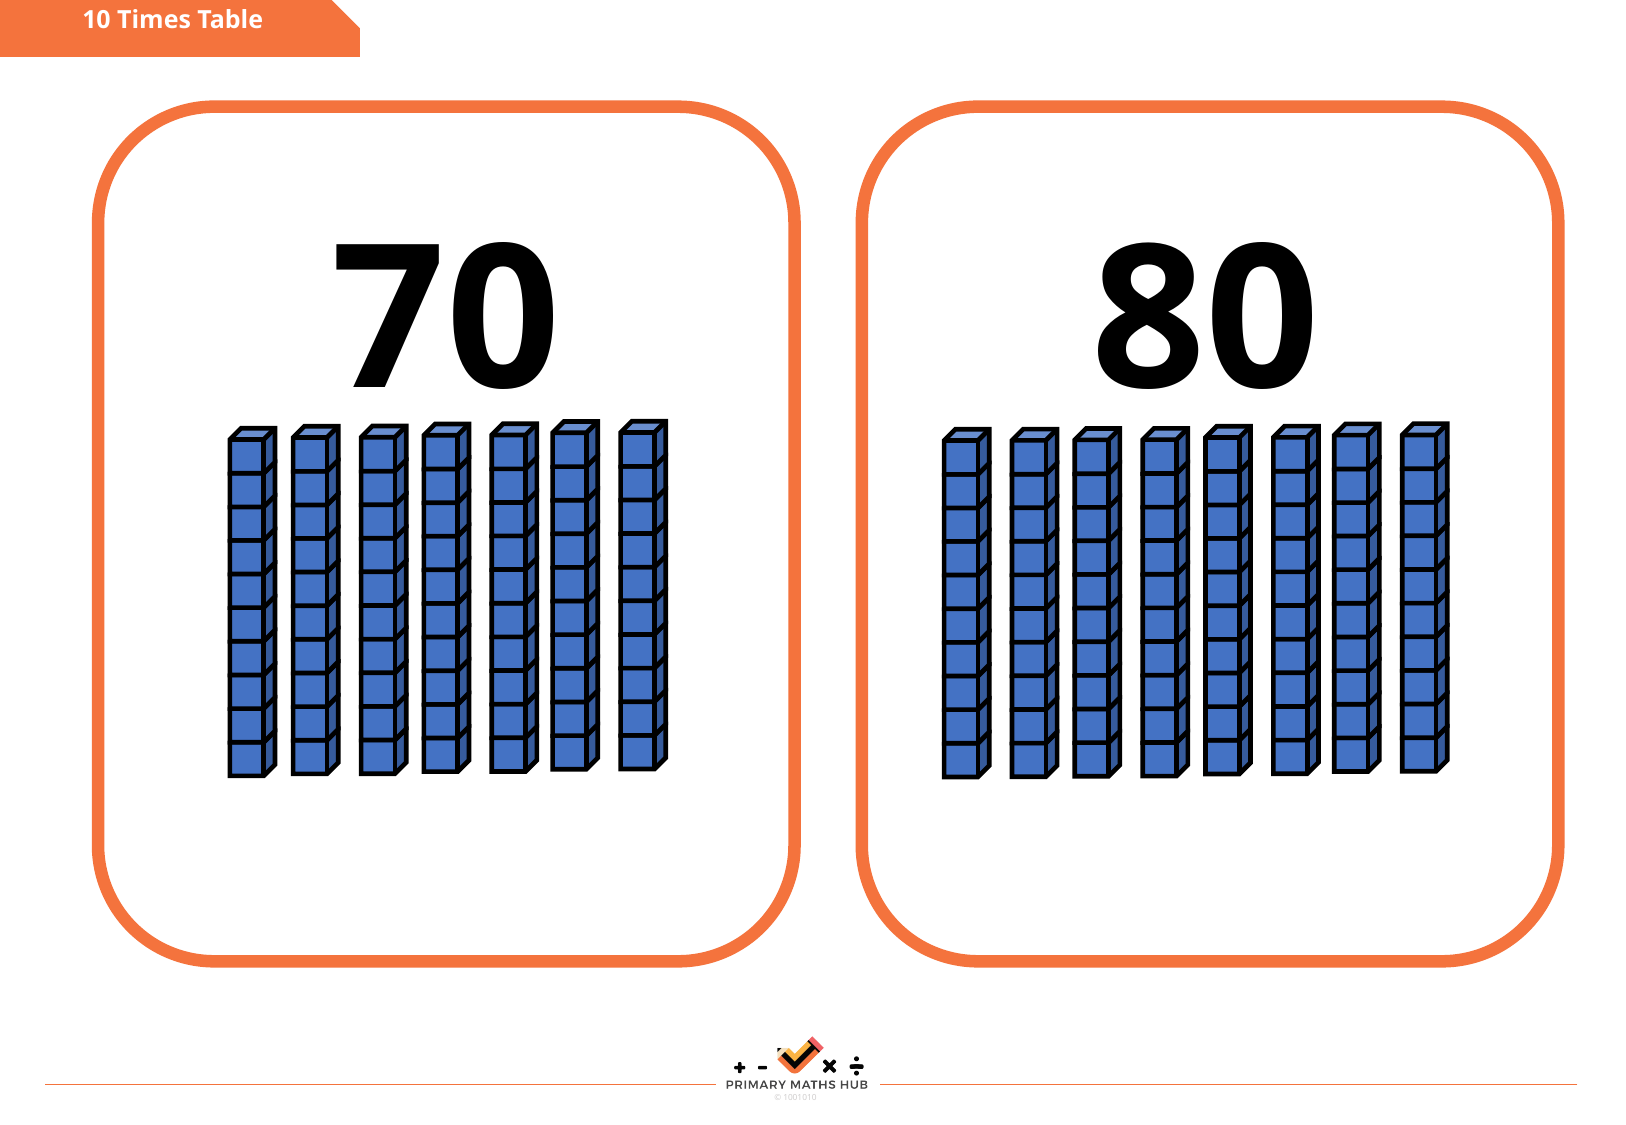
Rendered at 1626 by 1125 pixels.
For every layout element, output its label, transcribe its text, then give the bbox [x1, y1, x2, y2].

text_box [1334, 423, 1380, 772]
text_box [869, 105, 1551, 179]
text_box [944, 429, 990, 777]
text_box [620, 421, 666, 769]
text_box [229, 428, 275, 776]
text_box [105, 105, 788, 179]
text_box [552, 421, 598, 770]
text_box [1011, 429, 1058, 777]
text_box 10 Times Table [0, 0, 361, 58]
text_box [1402, 423, 1448, 772]
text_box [1142, 428, 1188, 777]
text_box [491, 423, 537, 772]
text_box © 1001010 [720, 1084, 870, 1110]
text_box [860, 187, 1560, 963]
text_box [1074, 428, 1120, 777]
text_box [423, 423, 469, 772]
text_box 80 [857, 179, 1554, 435]
picture [722, 1034, 872, 1094]
text_box 70 [98, 179, 795, 435]
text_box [1205, 426, 1251, 774]
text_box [293, 426, 339, 774]
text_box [361, 425, 407, 774]
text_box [1273, 426, 1319, 774]
text_box [96, 207, 796, 963]
